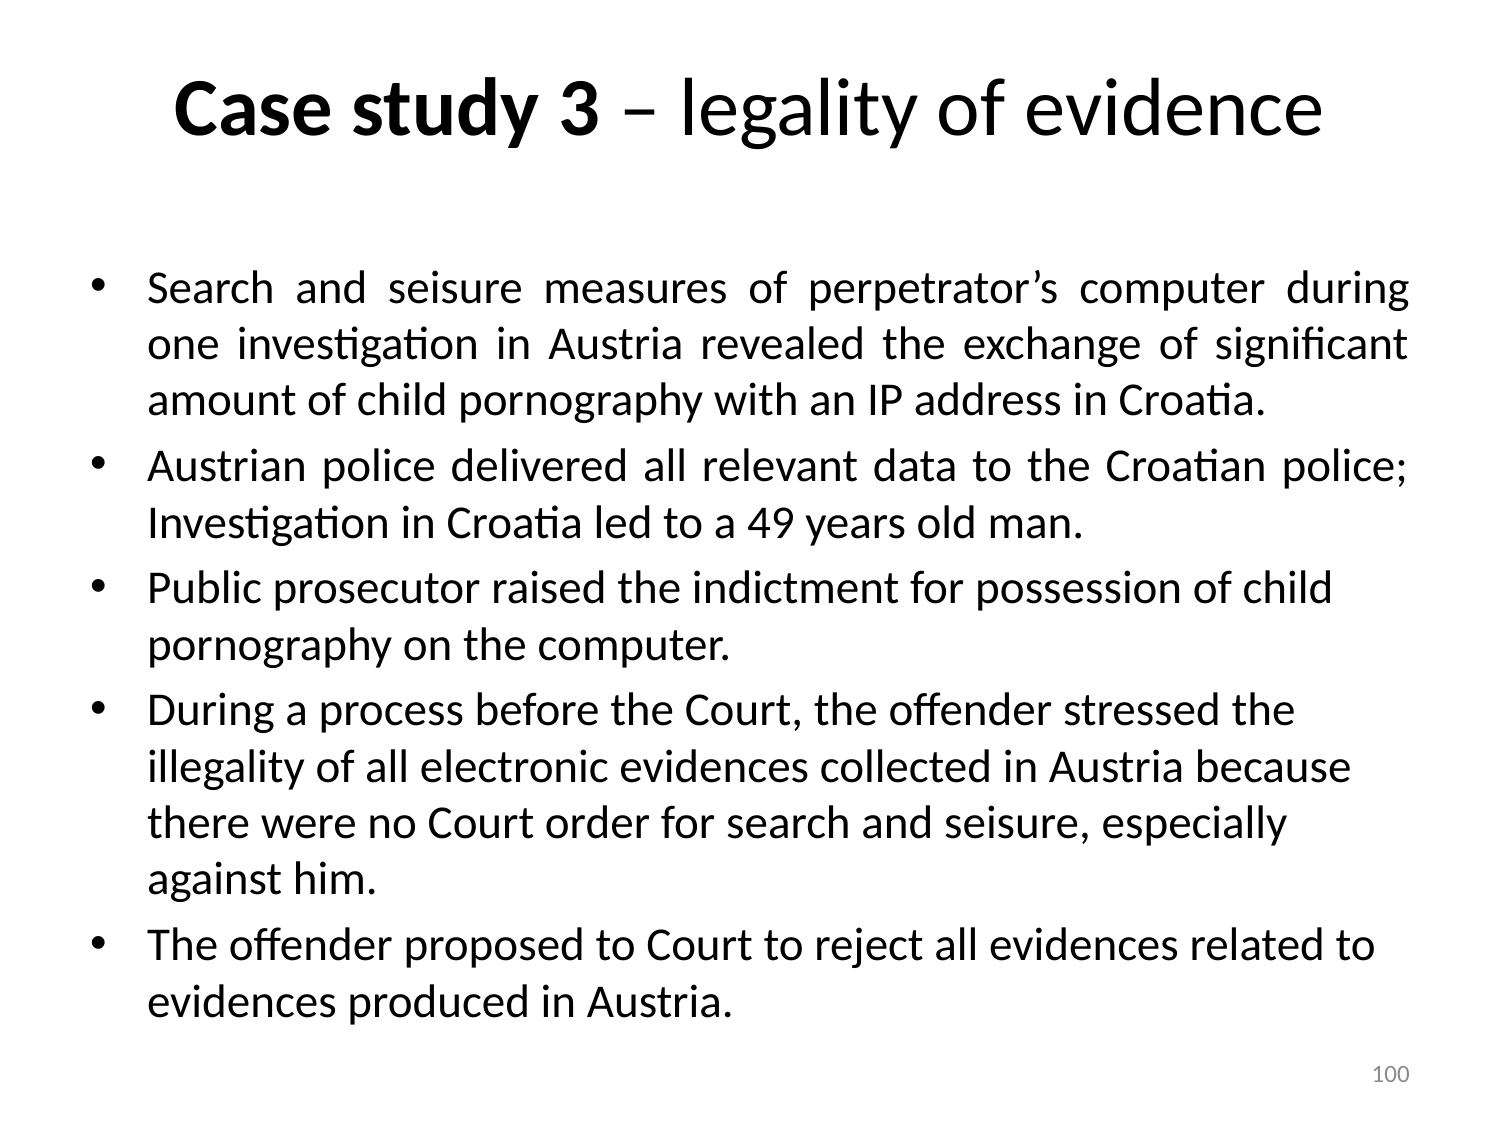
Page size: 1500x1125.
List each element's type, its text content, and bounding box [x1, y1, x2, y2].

list Search and seisure measures of perpetrator’s computer during one investigation in Austria revealed the exchange of significant amount of child pornography with an IP address in Croatia. Austrian police delivered all relevant data to the Croatian police; Investigation in Croatia led to a 49 years old man. Public prosecutor raised the indictment for possession of child pornography on the computer. During a process before the Court, the offender stressed the illegality of all electronic evidences collected in Austria because there were no Court order for search and seisure, especially against him. The offender proposed to Court to reject all evidences related to evidences produced in Austria. [75, 248, 1425, 1048]
title Case study 3 – legality of evidence [75, 45, 1425, 159]
slide_number 100 [1074, 1042, 1425, 1103]
